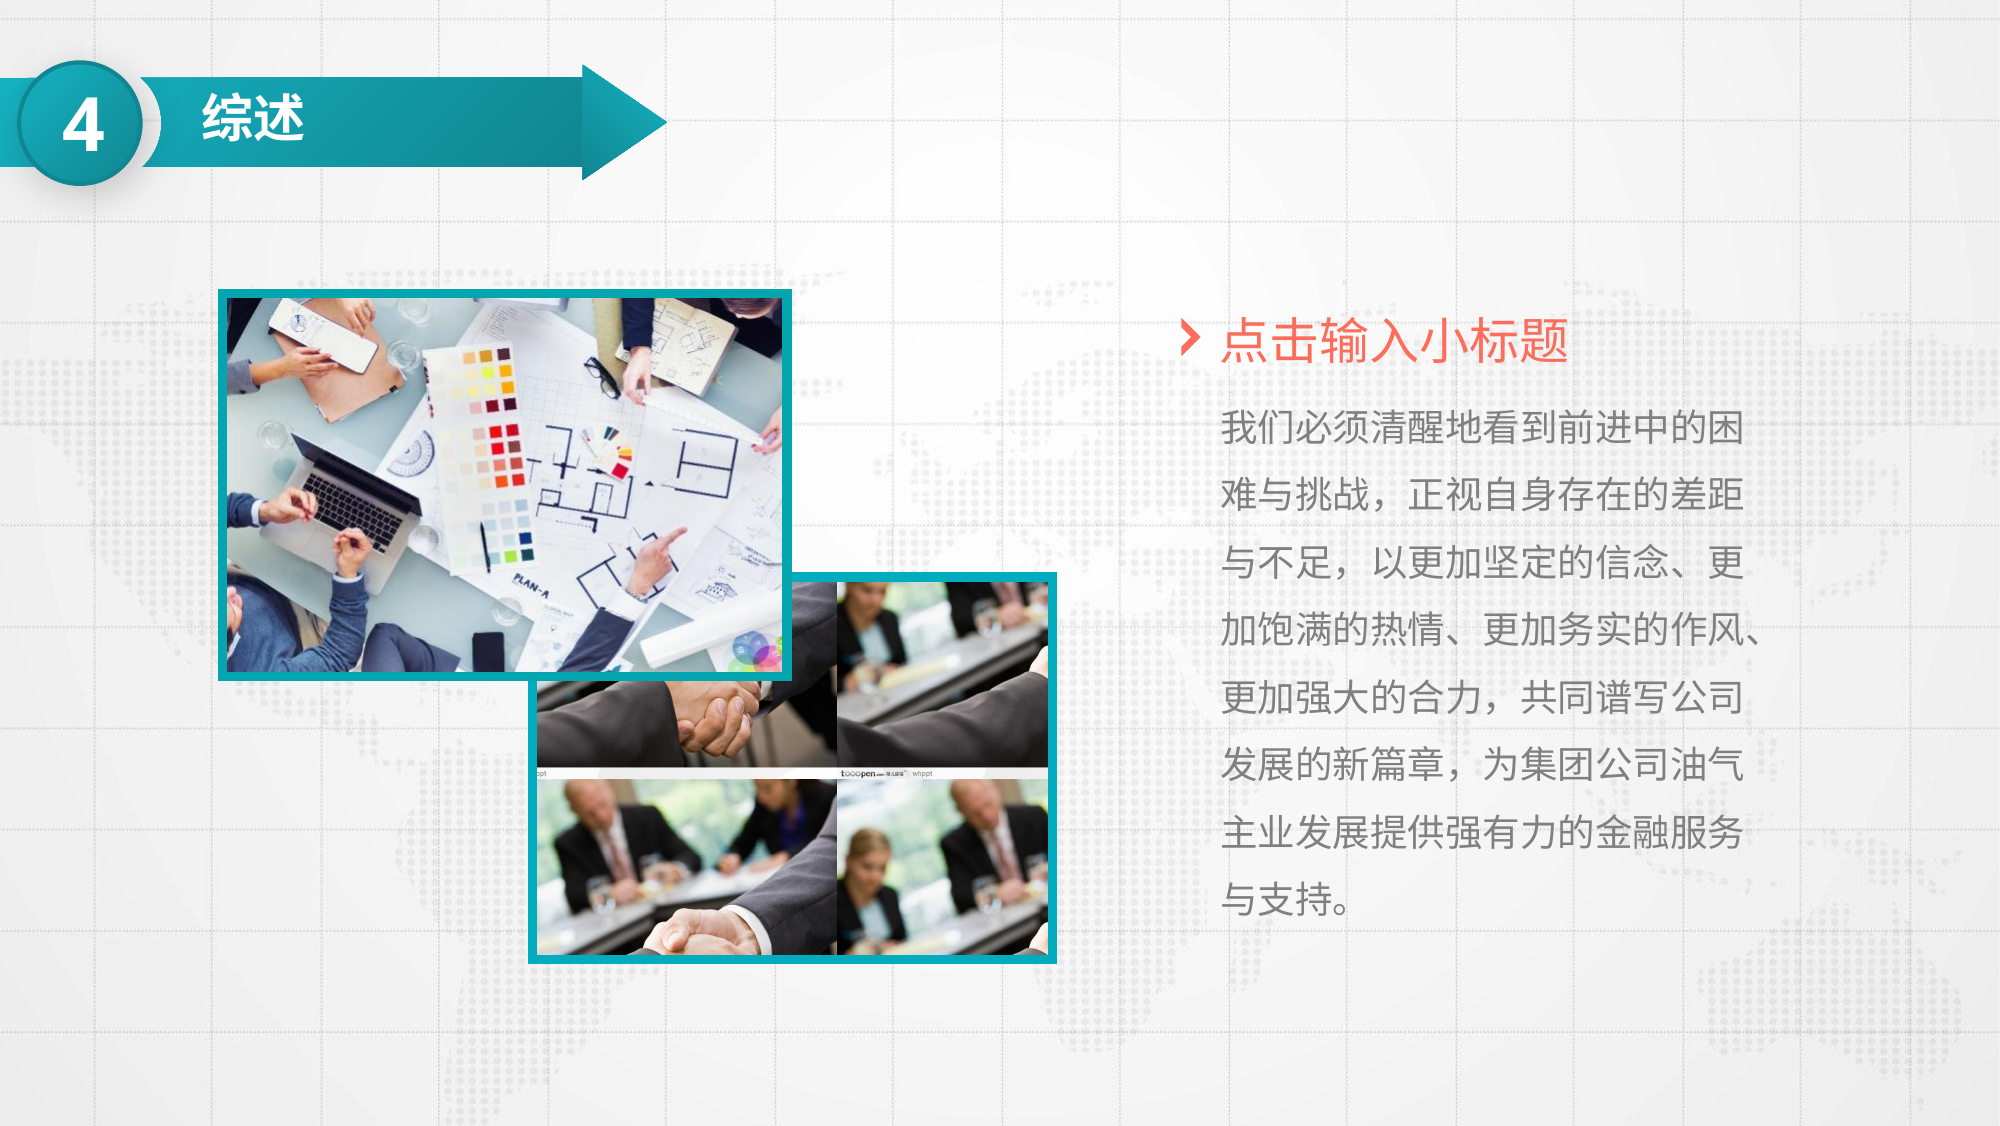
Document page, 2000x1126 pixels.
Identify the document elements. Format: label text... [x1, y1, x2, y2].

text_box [0, 64, 667, 180]
picture [0, 0, 2000, 1126]
text_box [55, 180, 104, 185]
text_box 我们必须清醒地看到前进中的困难与挑战，正视自身存在的差距与不足，以更加坚定的信念、更加饱满的热情、更加务实的作风、更加强大的合力，共同谱写公司发展的新篇章，为集团公司油气主业发展提供强有力的金融服务与支持。 [1205, 373, 1773, 974]
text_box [1181, 302, 1612, 378]
text_box [532, 576, 1054, 961]
text_box [221, 293, 788, 677]
